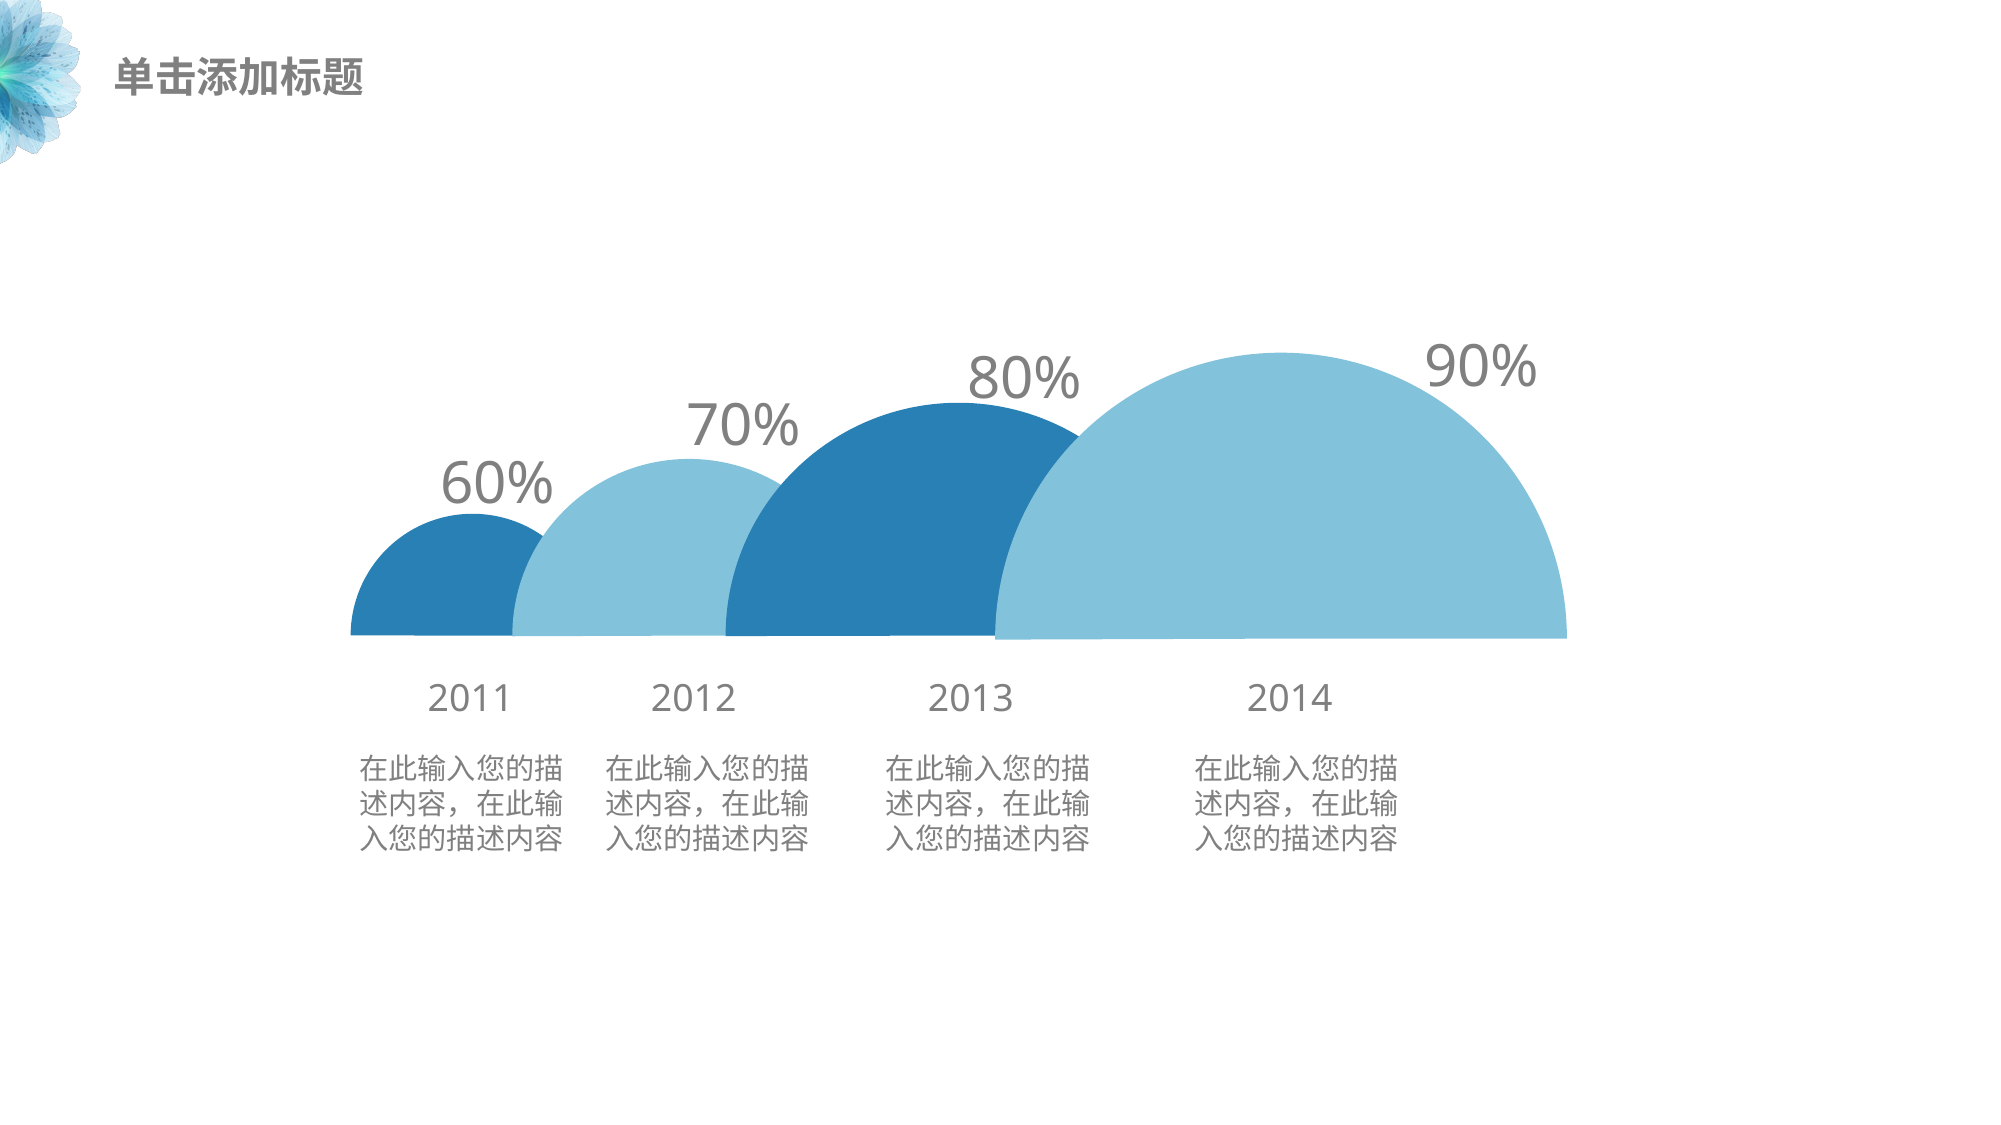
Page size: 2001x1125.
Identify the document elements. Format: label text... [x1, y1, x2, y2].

text_box 单击添加标题 [98, 43, 594, 108]
text_box 70% [671, 379, 816, 465]
text_box 在此输入您的描述内容，在此输入您的描述内容 [866, 742, 1110, 863]
text_box 2012 [621, 665, 766, 726]
text_box [994, 352, 1568, 640]
text_box 在此输入您的描述内容，在此输入您的描述内容 [340, 742, 583, 863]
text_box 2011 [398, 665, 543, 726]
text_box [725, 402, 1078, 637]
text_box 90% [1409, 321, 1555, 406]
text_box 80% [952, 332, 1098, 418]
text_box 2013 [898, 665, 1043, 726]
text_box [350, 522, 543, 636]
text_box 60% [425, 438, 570, 523]
text_box 2014 [1217, 665, 1362, 726]
picture [0, 0, 81, 164]
text_box 在此输入您的描述内容，在此输入您的描述内容 [586, 742, 829, 863]
text_box 在此输入您的描述内容，在此输入您的描述内容 [1175, 742, 1418, 863]
text_box [511, 459, 781, 637]
